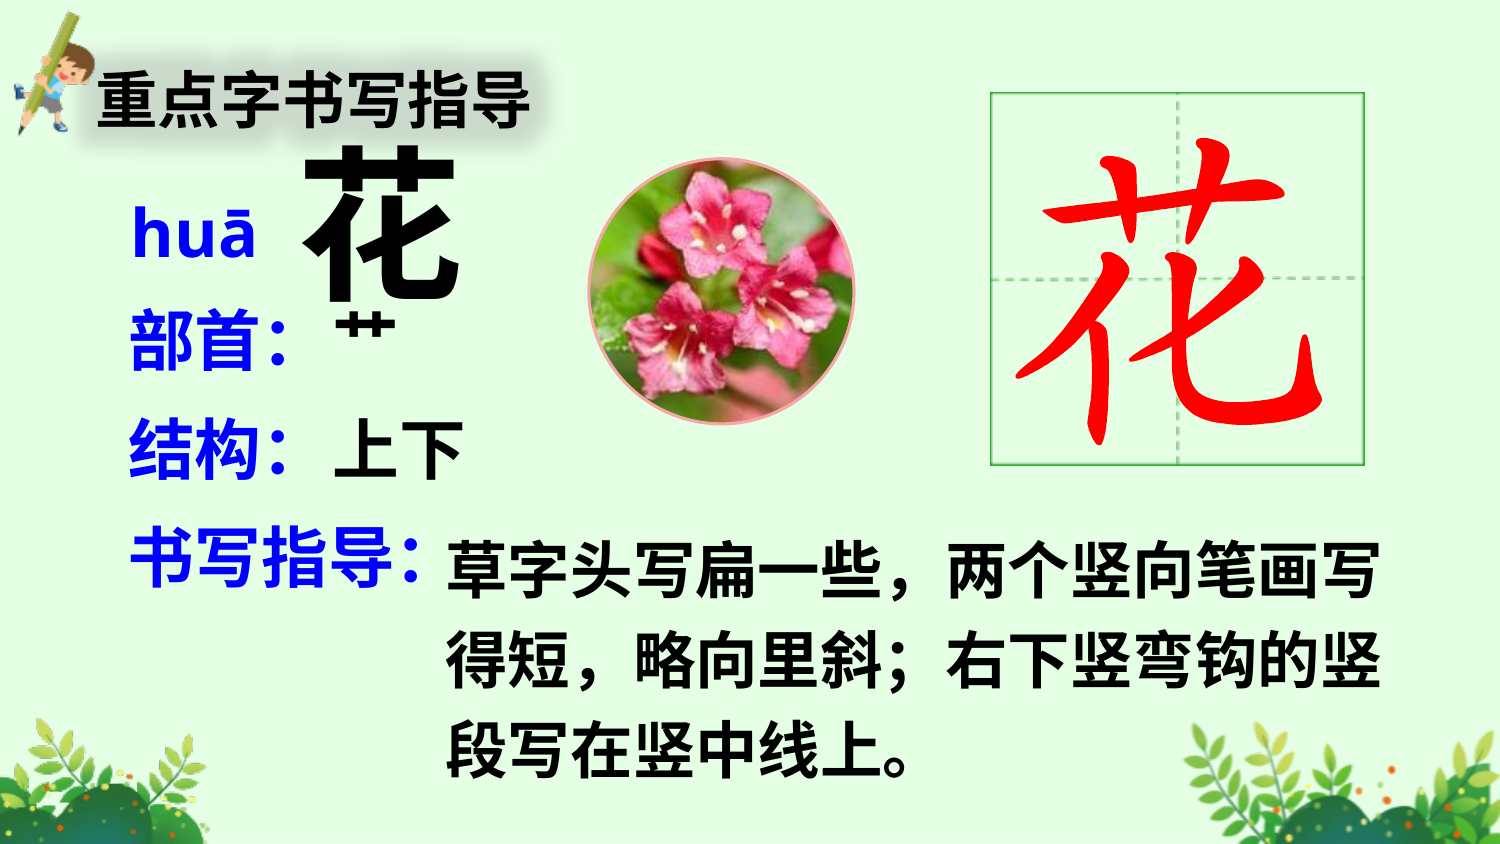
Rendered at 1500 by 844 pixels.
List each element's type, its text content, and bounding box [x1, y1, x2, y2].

text_box 艹 [318, 291, 579, 387]
text_box 书写指导： [113, 508, 430, 604]
text_box 上下 [318, 400, 579, 495]
text_box 部首： [113, 291, 318, 387]
picture [588, 158, 854, 424]
text_box huā [98, 183, 282, 278]
text_box 草字头写扁一些，两个竖向笔画写得短，略向里斜；右下竖弯钩的竖段写在竖中线上。 [430, 508, 1407, 793]
picture [1172, 665, 1500, 844]
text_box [5, 8, 552, 145]
text_box 花 [282, 145, 476, 328]
text_box 结构： [113, 400, 318, 495]
picture [0, 705, 224, 844]
picture [990, 92, 1365, 466]
